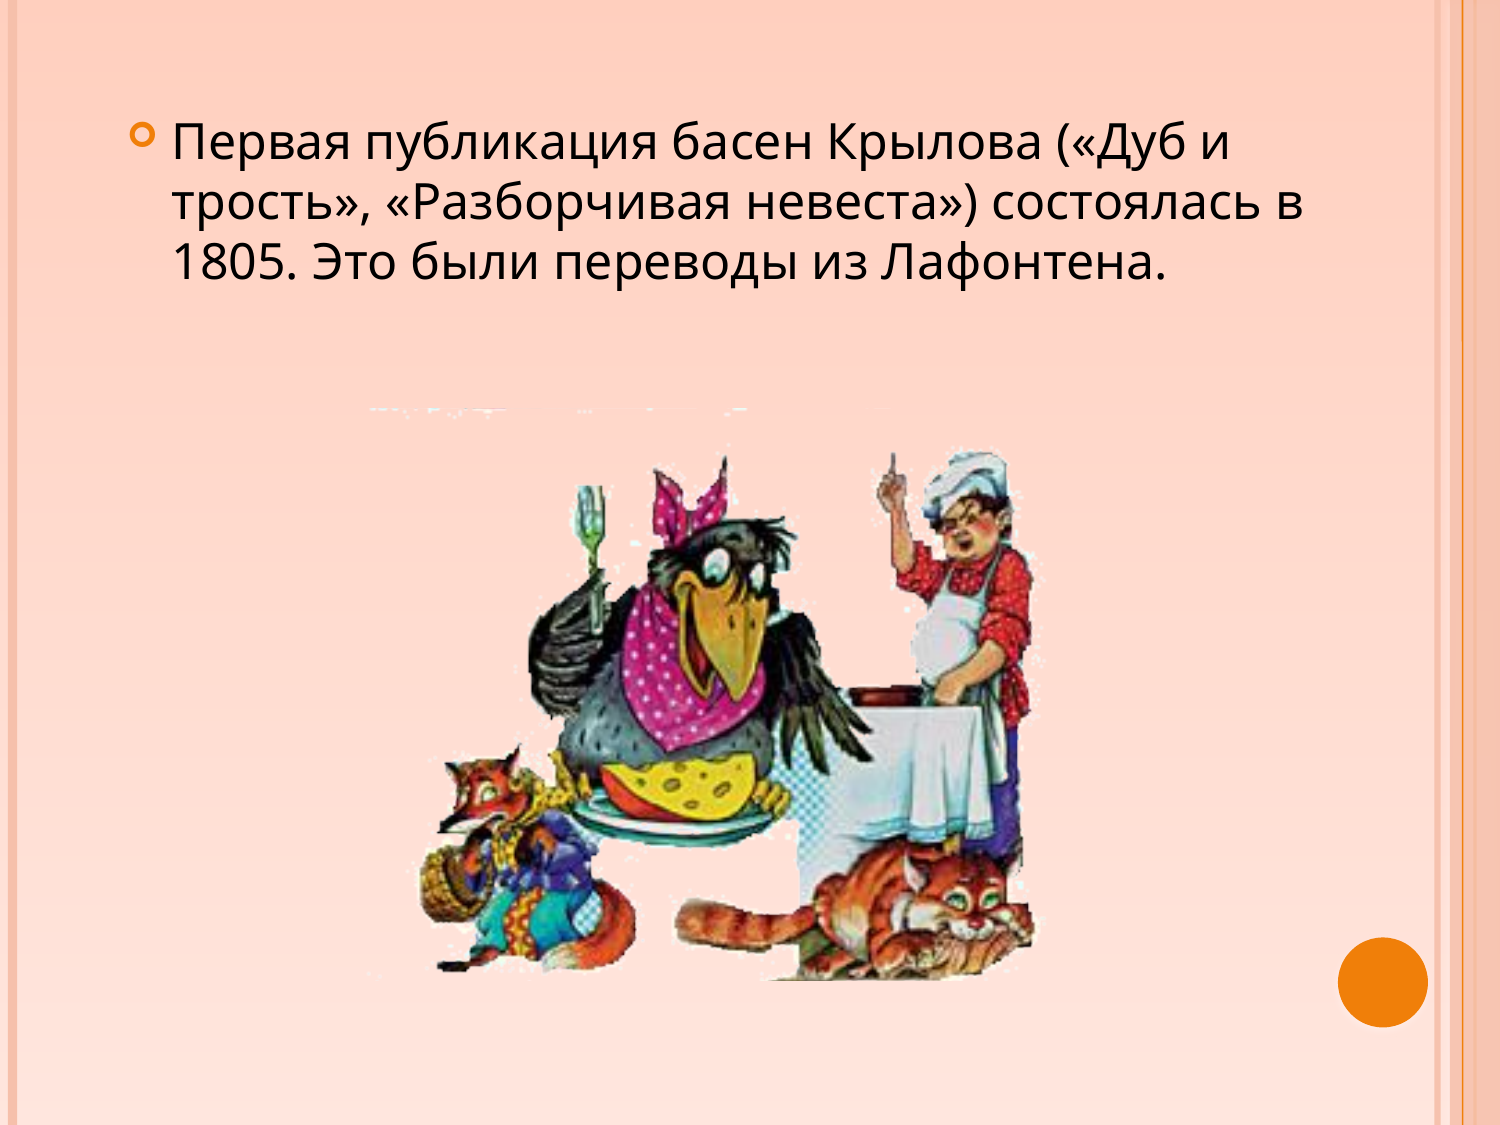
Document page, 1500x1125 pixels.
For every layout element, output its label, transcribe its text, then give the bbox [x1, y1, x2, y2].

list Первая публикация басен Крылова («Дуб и трость», «Разборчивая невеста») состоялась в 1805. Это были переводы из Лафонтена. [112, 101, 1338, 902]
picture [359, 408, 1100, 981]
